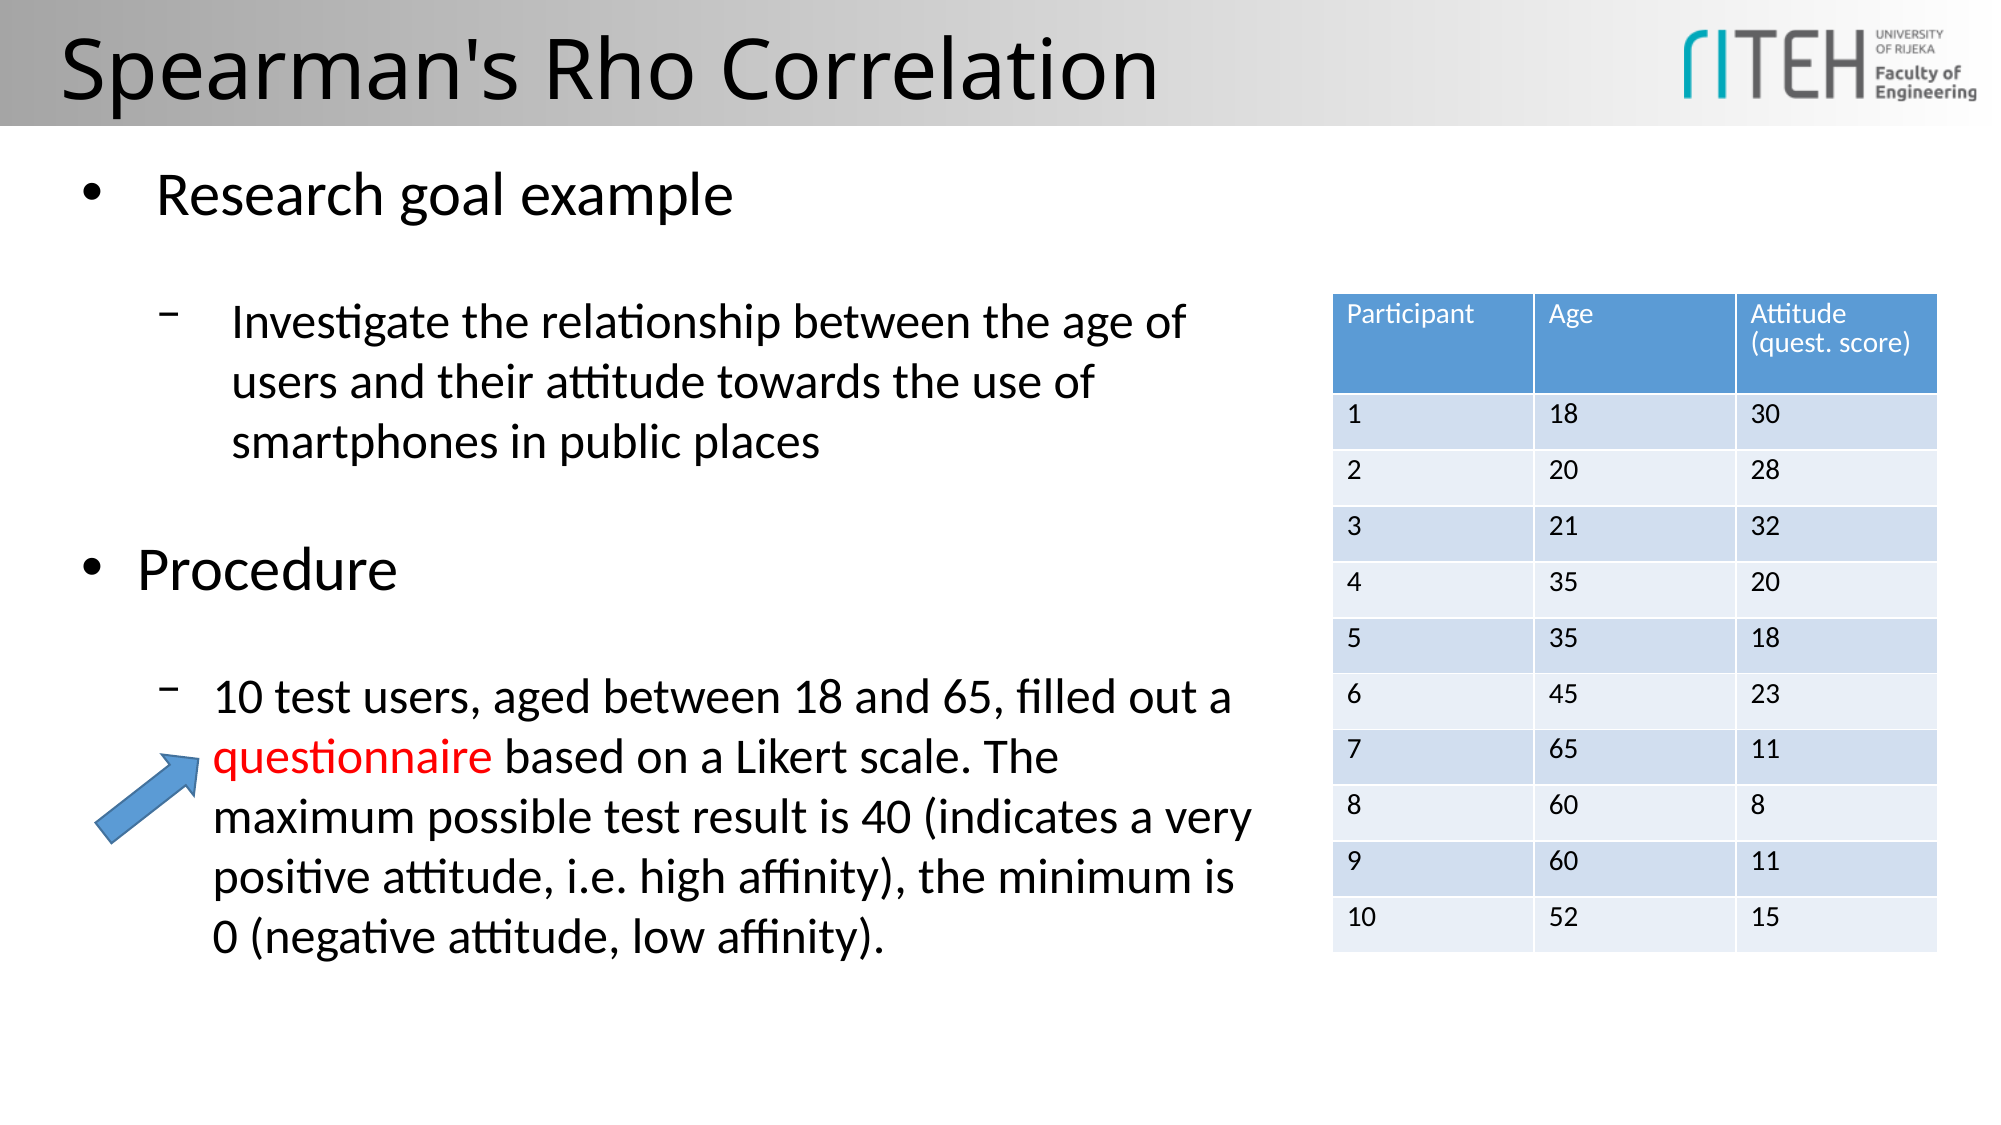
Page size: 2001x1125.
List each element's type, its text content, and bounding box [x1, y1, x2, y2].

table_cell 8 [1737, 786, 1937, 840]
table_cell 30 [1737, 395, 1937, 449]
title Spearman's Rho Correlation [45, 20, 1601, 126]
table_cell 15 [1737, 898, 1937, 952]
table_cell 23 [1737, 674, 1937, 729]
table_cell 1 [1333, 395, 1533, 449]
picture [1683, 20, 1977, 107]
table_cell 45 [1535, 674, 1735, 729]
table_cell 7 [1333, 730, 1533, 784]
table_cell 3 [1333, 507, 1533, 561]
table_cell 5 [1333, 619, 1533, 673]
table_cell 60 [1535, 786, 1735, 840]
table_cell 35 [1535, 619, 1735, 673]
table_cell 65 [1535, 730, 1735, 784]
table_cell 20 [1737, 563, 1937, 617]
table_cell 18 [1737, 619, 1937, 673]
table_header Participant [1333, 294, 1533, 393]
table_cell 11 [1737, 730, 1937, 784]
table_header Attitude (quest. score) [1737, 294, 1937, 393]
table_cell 18 [1535, 395, 1735, 449]
table_cell 52 [1535, 898, 1735, 952]
table_cell 21 [1535, 507, 1735, 561]
table_cell 10 [1333, 898, 1533, 952]
table_cell 20 [1535, 451, 1735, 505]
table_cell 11 [1737, 842, 1937, 896]
table_cell 4 [1333, 563, 1533, 617]
table_cell 60 [1535, 842, 1735, 896]
text_box Research goal example Investigate the relationship between the age of users and their attitude towards the use of smartphones in public places Procedure 10 test users, aged between 18 and 65, filled out a questionnaire based on a Likert scale. The maximum possible test result is 40 (indicates a very positive attitude, i.e. high affinity), the minimum is 0 (negative attitude, low affinity). [66, 145, 1287, 971]
table_cell 6 [1333, 674, 1533, 729]
table_cell 28 [1737, 451, 1937, 505]
table_cell 35 [1535, 563, 1735, 617]
table_cell 2 [1333, 451, 1533, 505]
table_cell 8 [1333, 786, 1533, 840]
table_cell 32 [1737, 507, 1937, 561]
table_cell 9 [1333, 842, 1533, 896]
text_box [94, 753, 200, 845]
text_box [0, 0, 2000, 127]
table_header Age [1535, 294, 1735, 393]
